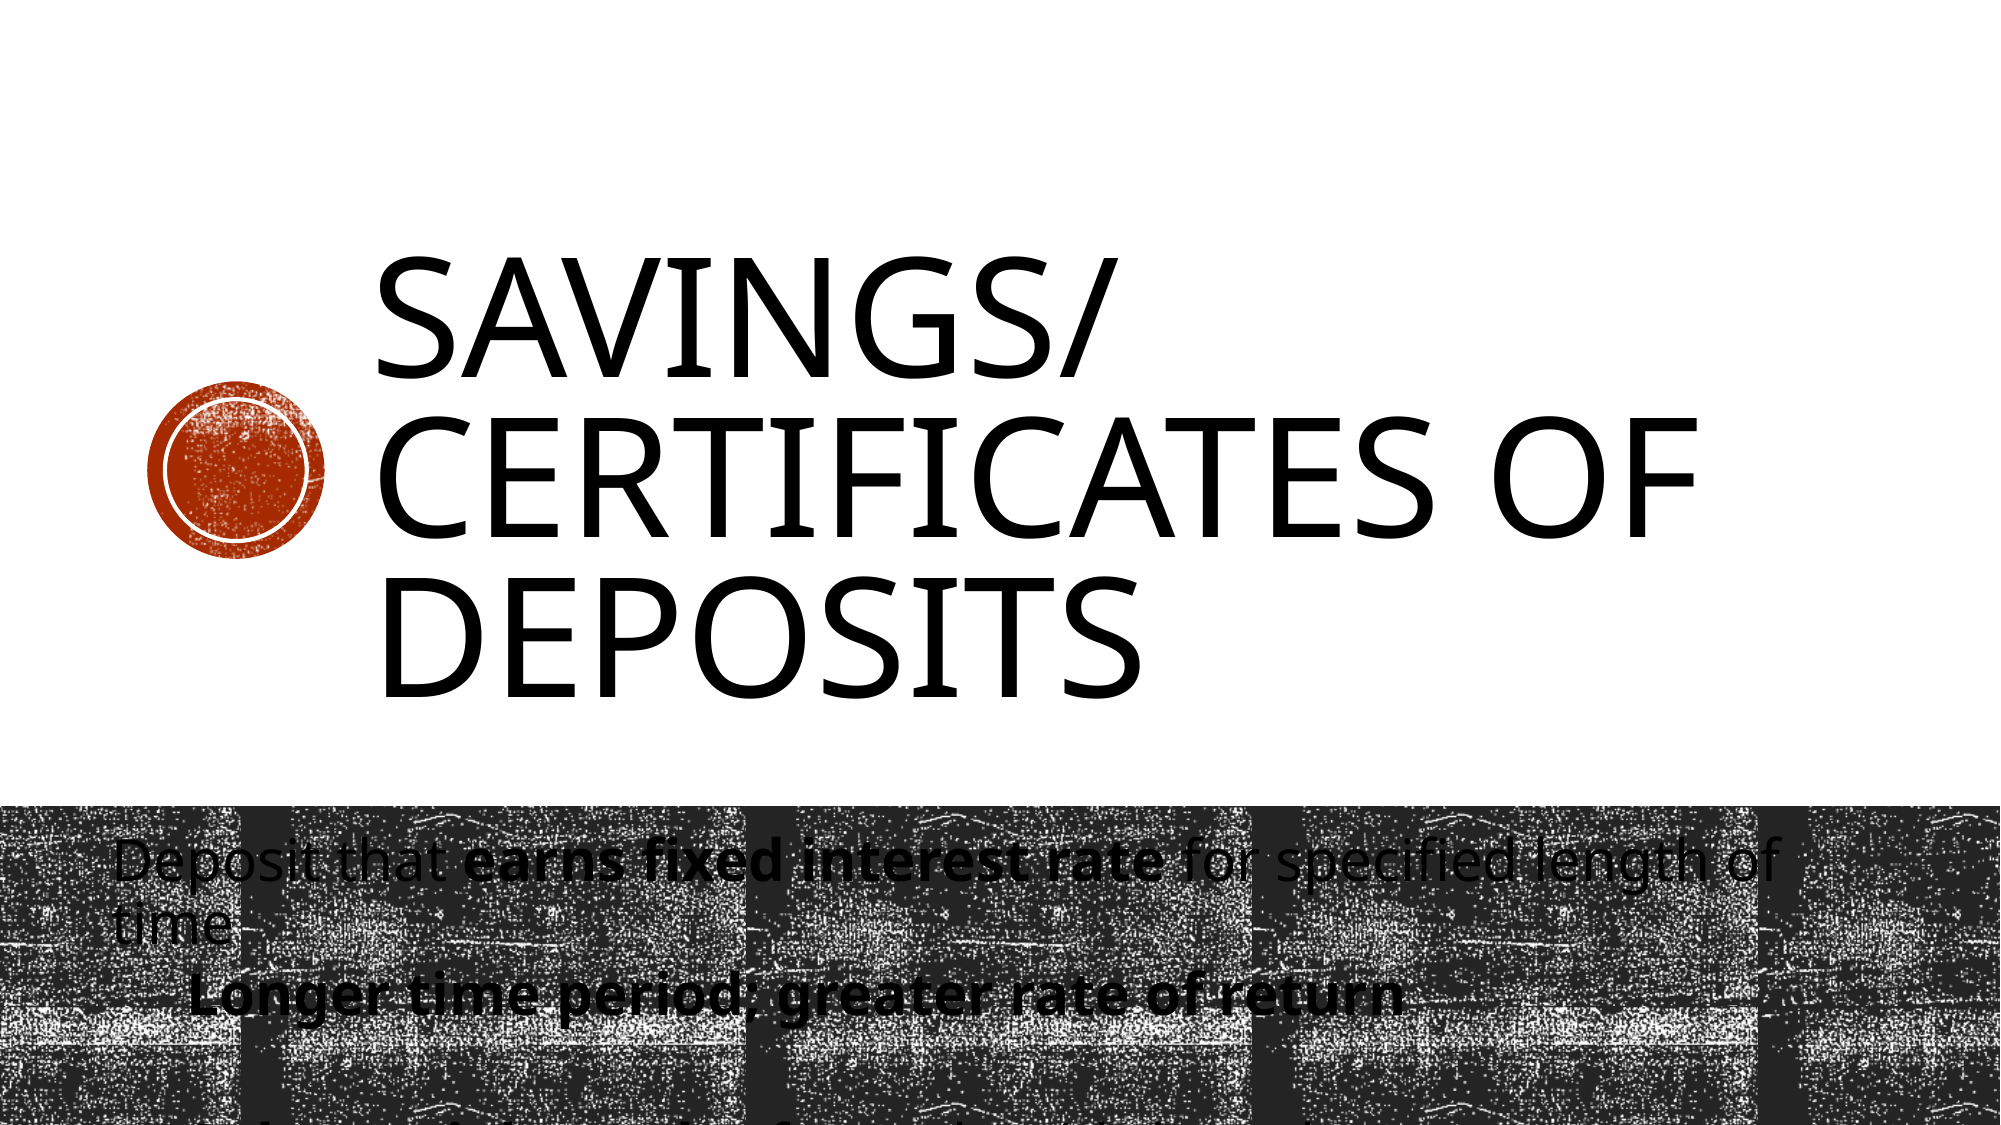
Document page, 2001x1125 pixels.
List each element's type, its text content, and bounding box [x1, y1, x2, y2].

title Savings/Certificates of Deposits [355, 201, 1878, 779]
list Deposit that earns fixed interest rate for specified length of time Longer time period; greater rate of return Substantial penalty for early withdrawal [96, 823, 1895, 1106]
